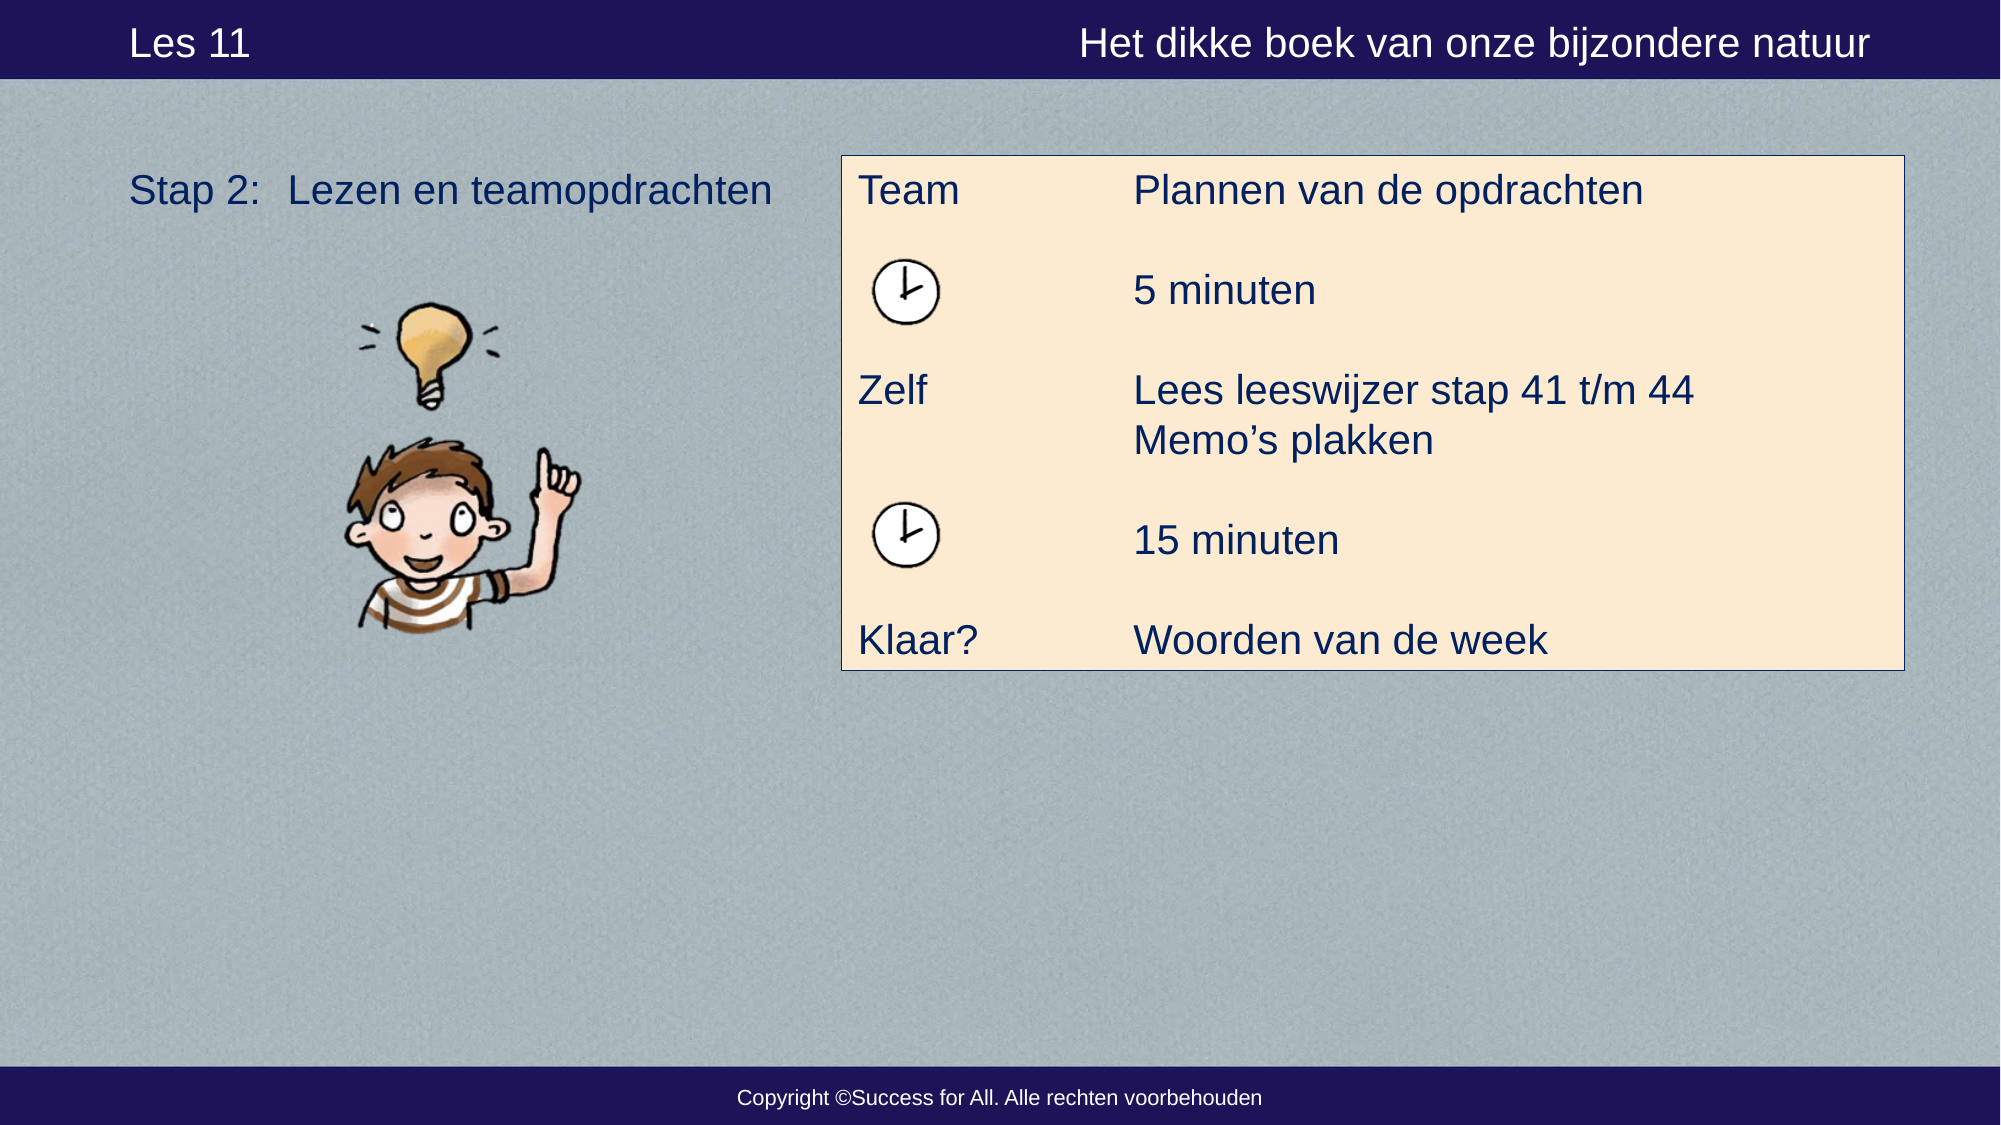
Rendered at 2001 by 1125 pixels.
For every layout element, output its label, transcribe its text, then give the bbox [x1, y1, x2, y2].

text_box Team Plannen van de opdrachten 5 minuten Zelf Lees leeswijzer stap 41 t/m 44 Memo’s plakken 15 minuten Klaar? Woorden van de week [841, 155, 1905, 671]
text_box Copyright ©Success for All. Alle rechten voorbehouden [0, 1076, 2000, 1125]
text_box Stap 2: Lezen en teamopdrachten [114, 155, 841, 271]
text_box Het dikke boek van onze bijzondere natuur [999, 8, 1886, 73]
picture [0, 0, 2001, 1125]
text_box Les 11 [114, 8, 354, 73]
